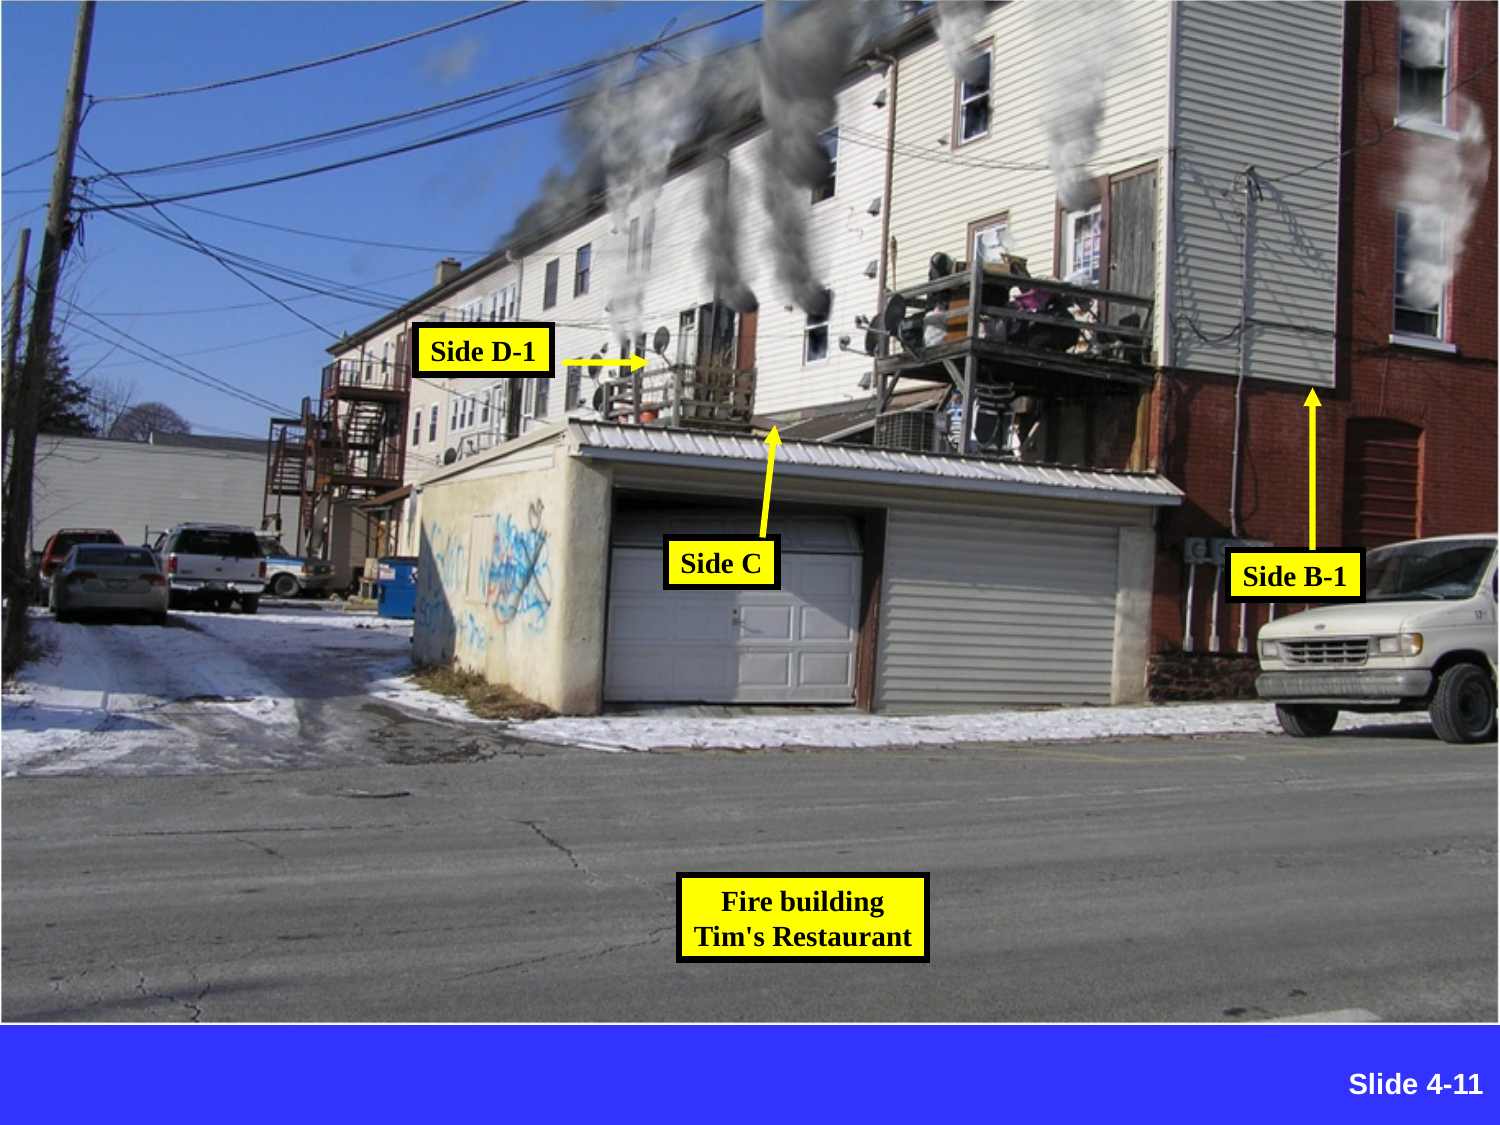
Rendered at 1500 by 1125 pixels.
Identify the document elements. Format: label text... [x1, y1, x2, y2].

slide_number Slide 4-121 [1148, 1057, 1499, 1125]
picture [0, 0, 1500, 1026]
